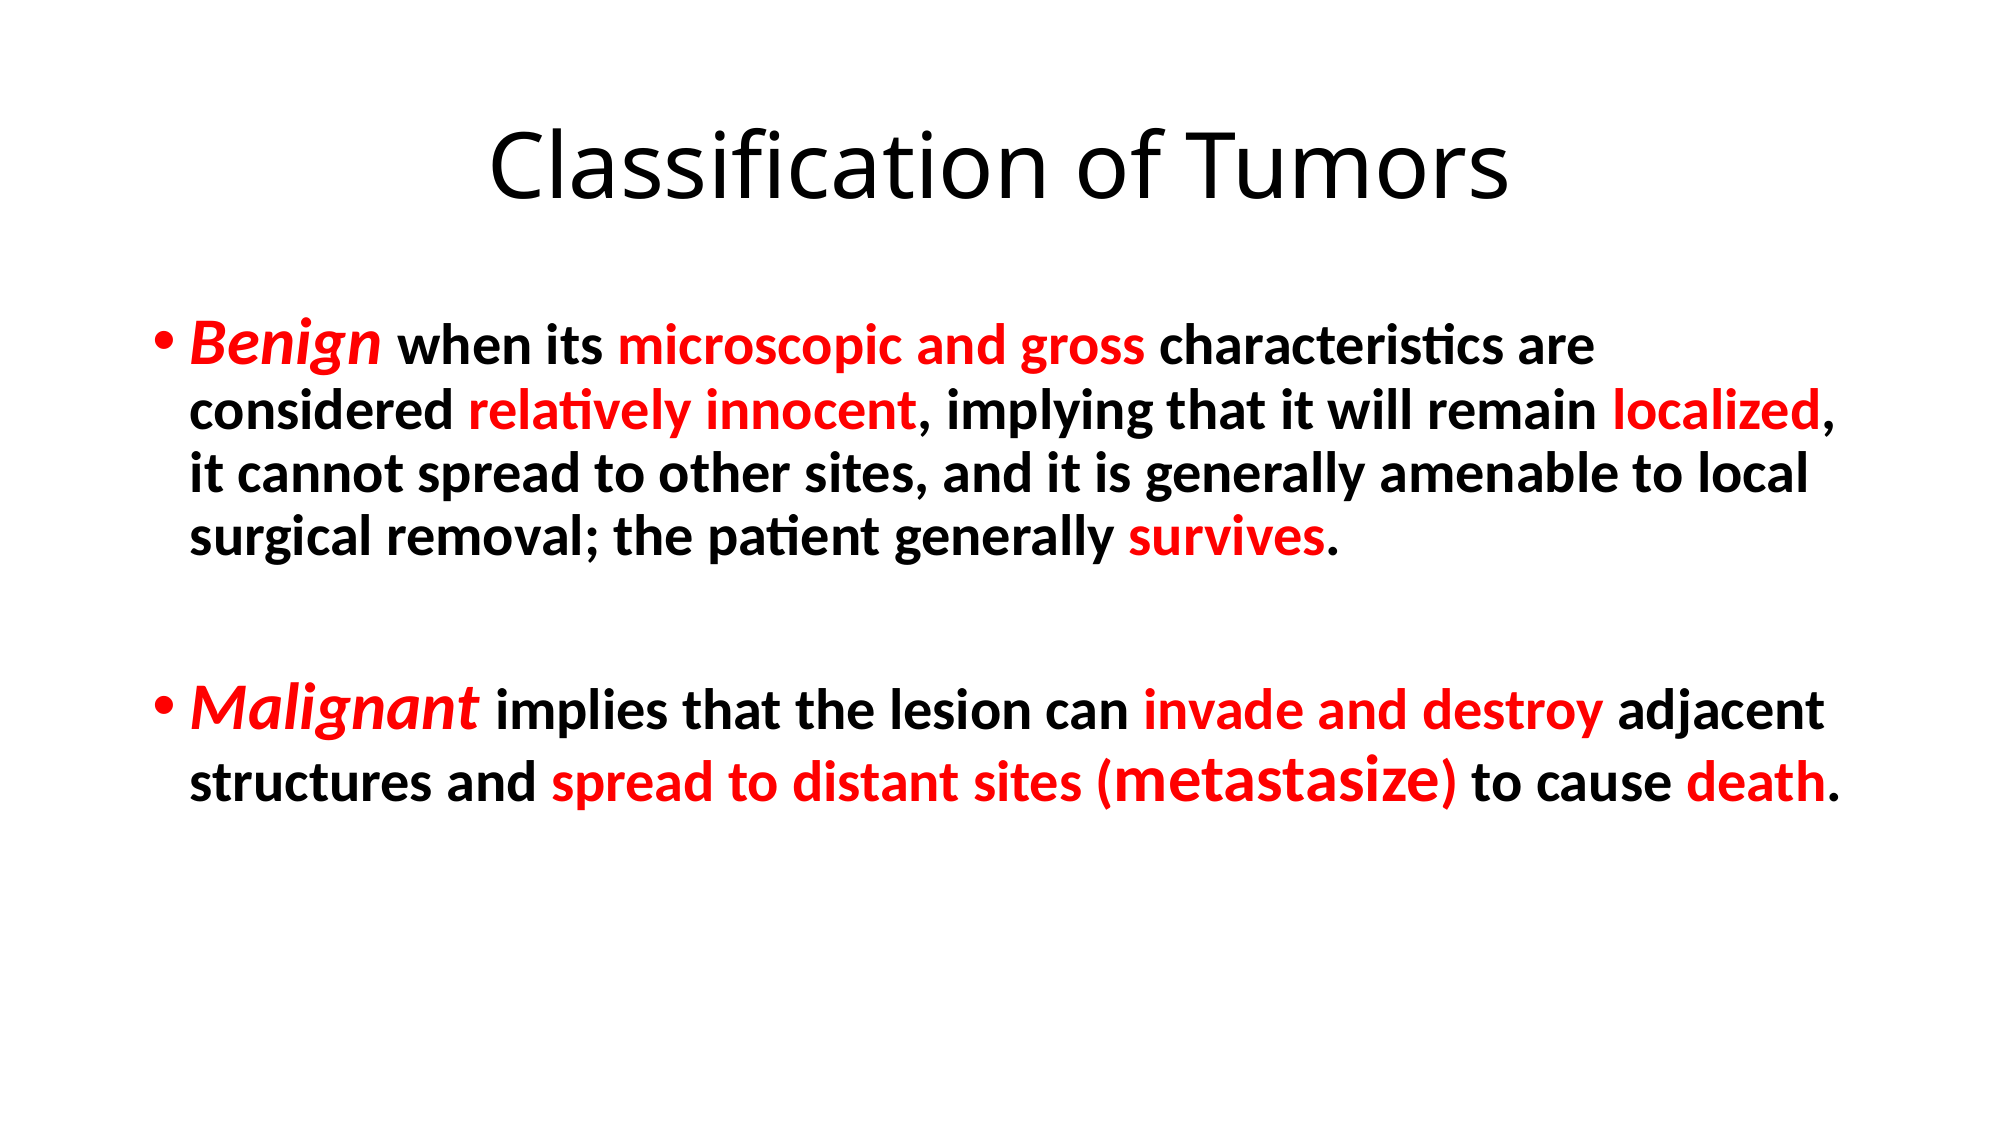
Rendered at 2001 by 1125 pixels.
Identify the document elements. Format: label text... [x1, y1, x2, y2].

list Benign when its microscopic and gross characteristics are considered relatively innocent, implying that it will remain localized, it cannot spread to other sites, and it is generally amenable to local surgical removal; the patient generally survives. Malignant implies that the lesion can invade and destroy adjacent structures and spread to distant sites (metastasize) to cause death. [137, 299, 1863, 1014]
title Classification of Tumors [137, 59, 1863, 278]
